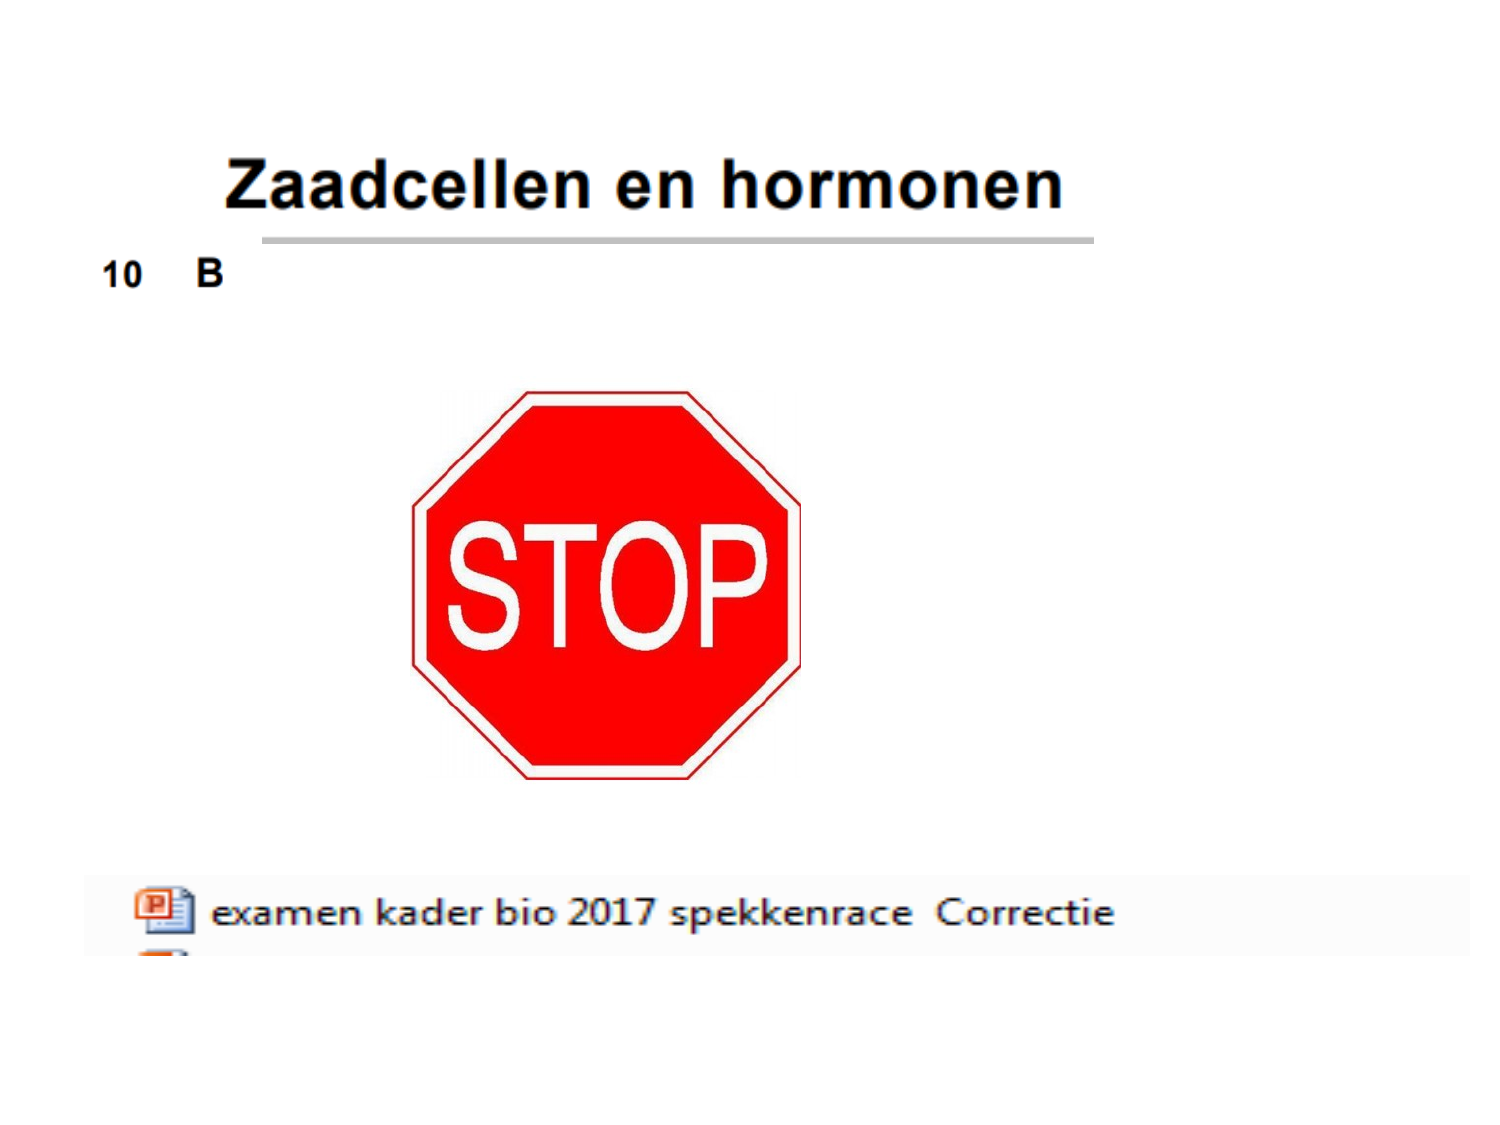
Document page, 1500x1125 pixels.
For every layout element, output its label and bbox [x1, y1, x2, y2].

picture [395, 361, 818, 806]
picture [84, 875, 1471, 956]
picture [88, 125, 1094, 308]
